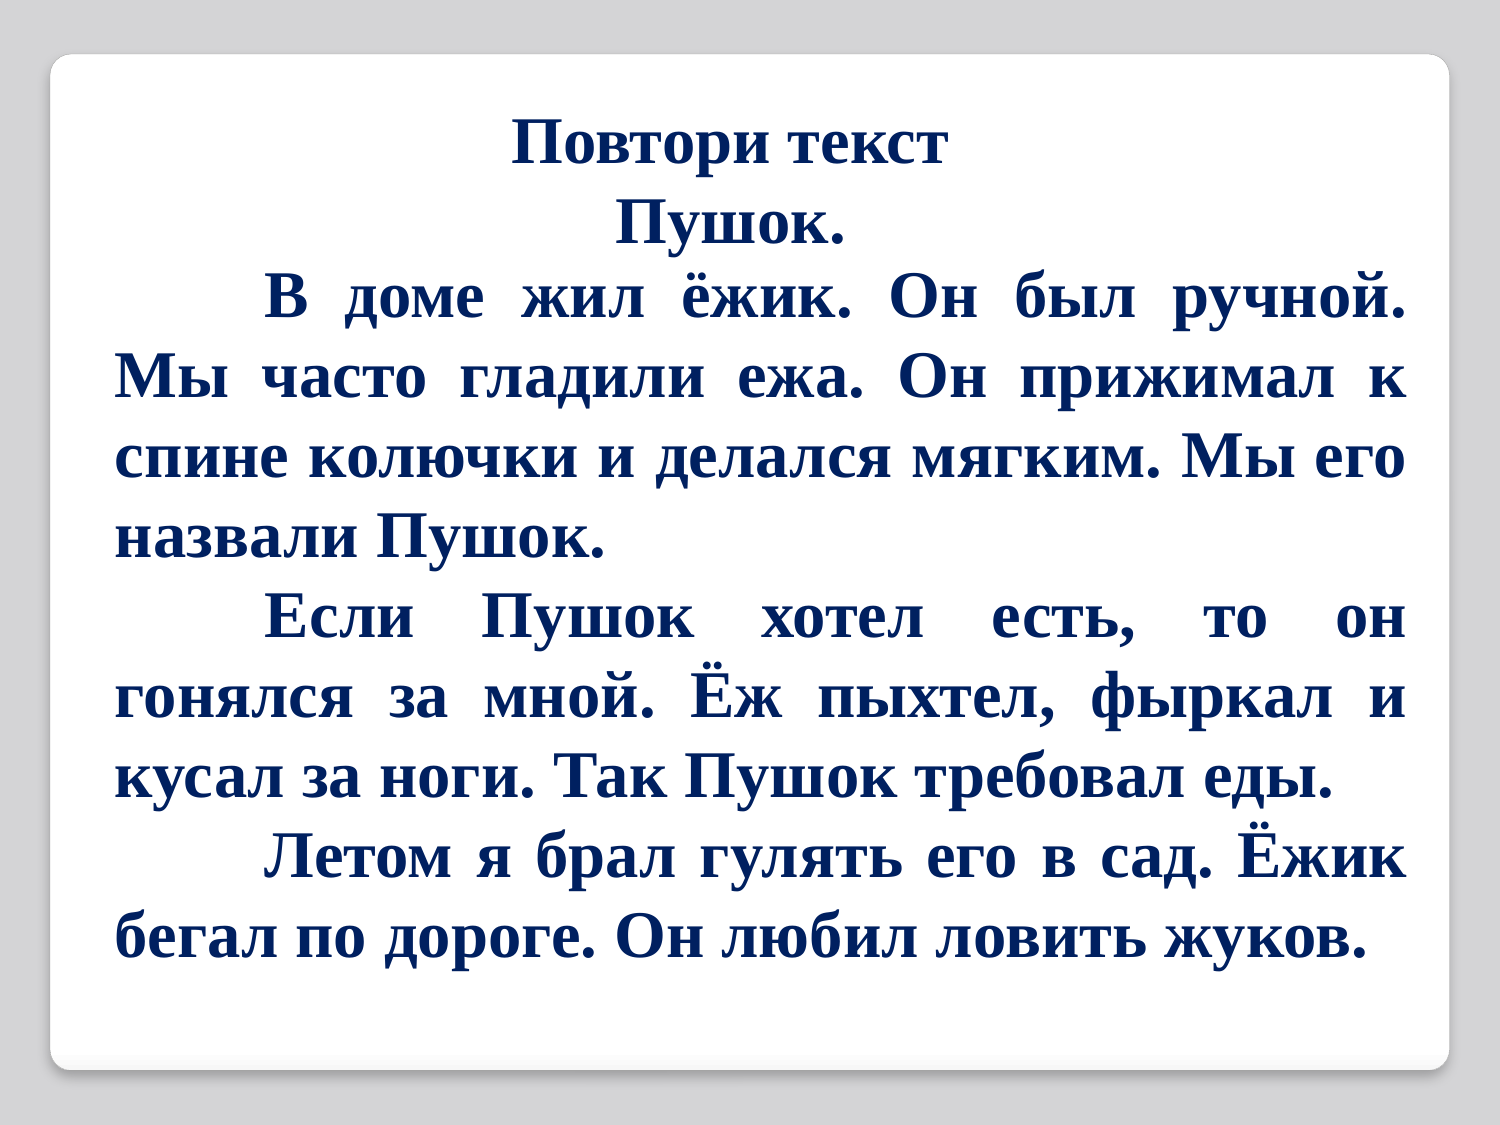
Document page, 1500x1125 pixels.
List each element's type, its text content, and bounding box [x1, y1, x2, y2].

text_box Повтори текст Пушок. [336, 89, 1125, 243]
text_box В доме жил ёжик. Он был ручной. Мы часто гладили ежа. Он прижимал к спине колючки и делался мягким. Мы его назвали Пушок. Если Пушок хотел есть, то он гонялся за мной. Ёж пыхтел, фыркал и кусал за ноги. Так Пушок требовал еды. Летом я брал гулять его в сад. Ёжик бегал по дороге. Он любил ловить жуков. [100, 243, 1424, 978]
